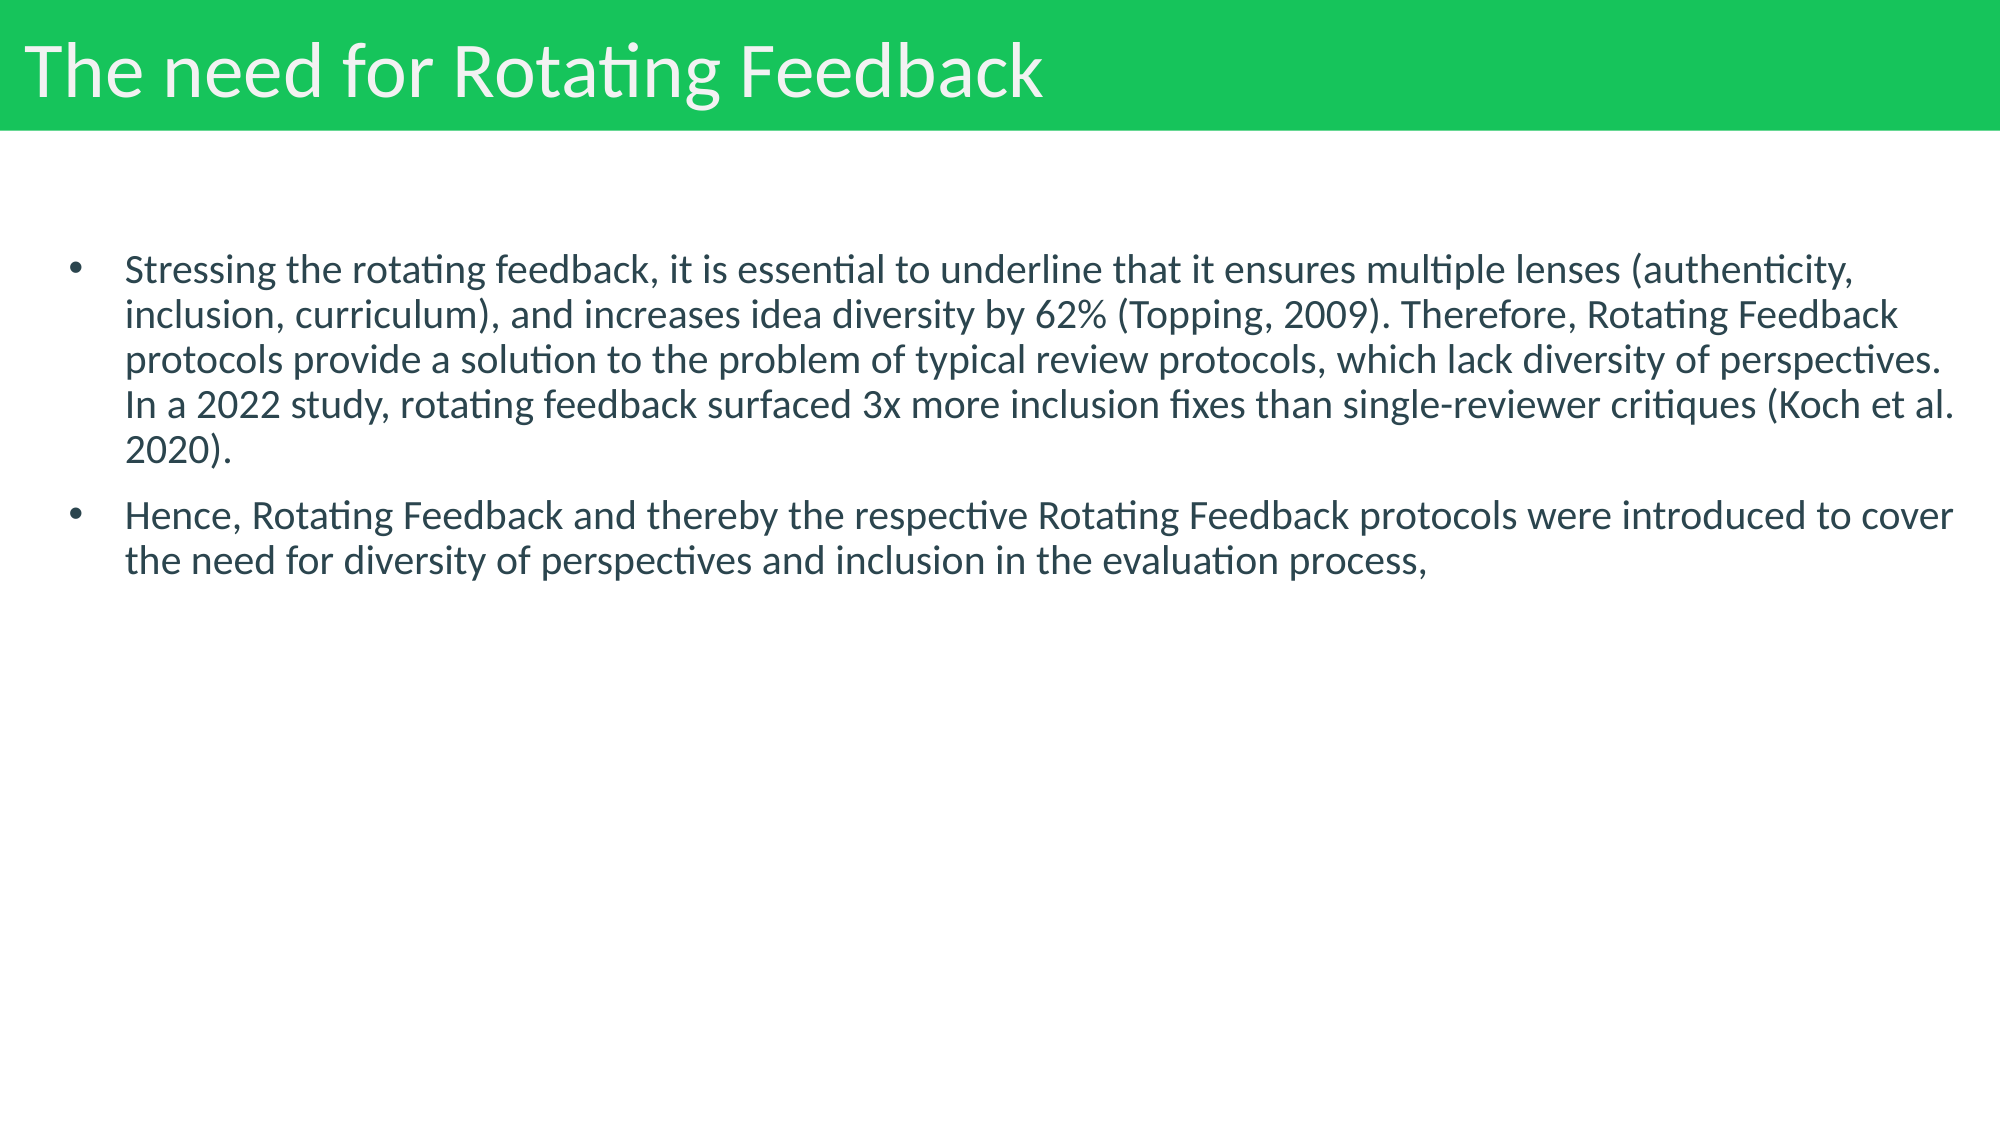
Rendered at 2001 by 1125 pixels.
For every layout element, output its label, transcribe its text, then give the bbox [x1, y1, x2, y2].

title The need for Rotating Feedback [16, 13, 1976, 131]
list Stressing the rotating feedback, it is essential to underline that it ensures multiple lenses (authenticity, inclusion, curriculum), and increases idea diversity by 62% (Topping, 2009). Therefore, Rotating Feedback protocols provide a solution to the problem of typical review protocols, which lack diversity of perspectives. In a 2022 study, rotating feedback surfaced 3x more inclusion fixes than single-reviewer critiques (Koch et al. 2020). Hence, Rotating Feedback and thereby the respective Rotating Feedback protocols were introduced to cover the need for diversity of perspectives and inclusion in the evaluation process, [16, 239, 1976, 1108]
